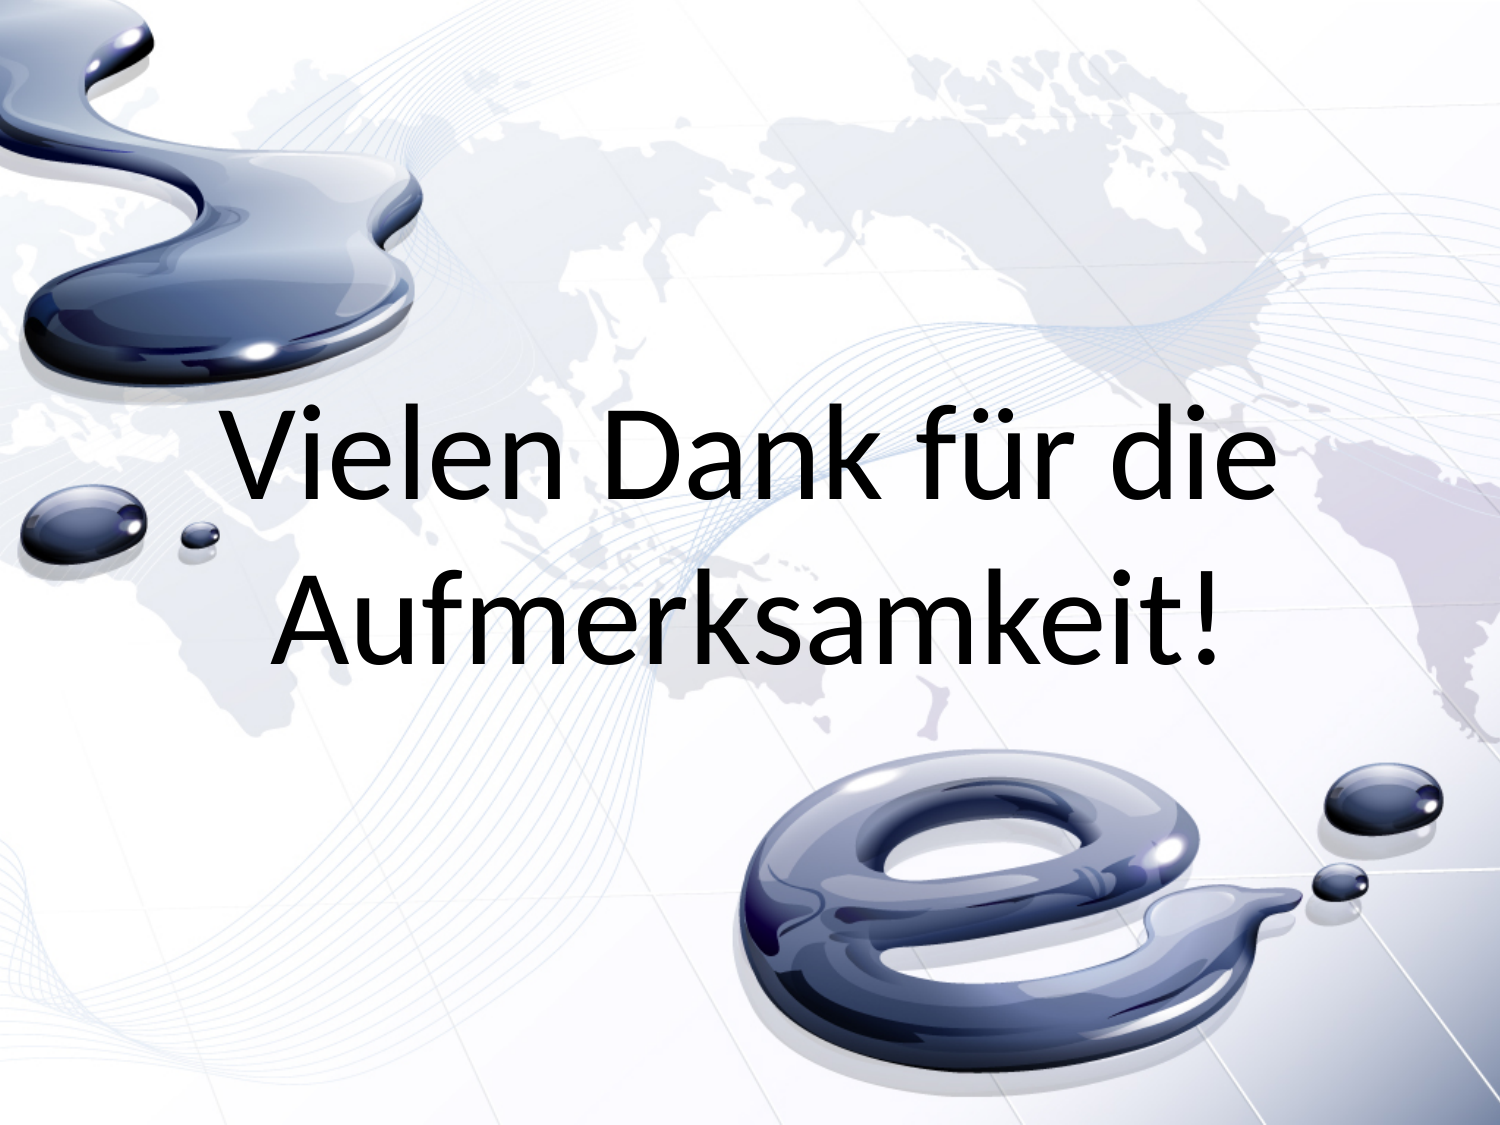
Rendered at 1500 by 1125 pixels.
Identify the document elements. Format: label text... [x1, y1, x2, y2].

picture [0, 0, 1500, 1125]
title Vielen Dank für die Aufmerksamkeit! [112, 349, 1388, 705]
